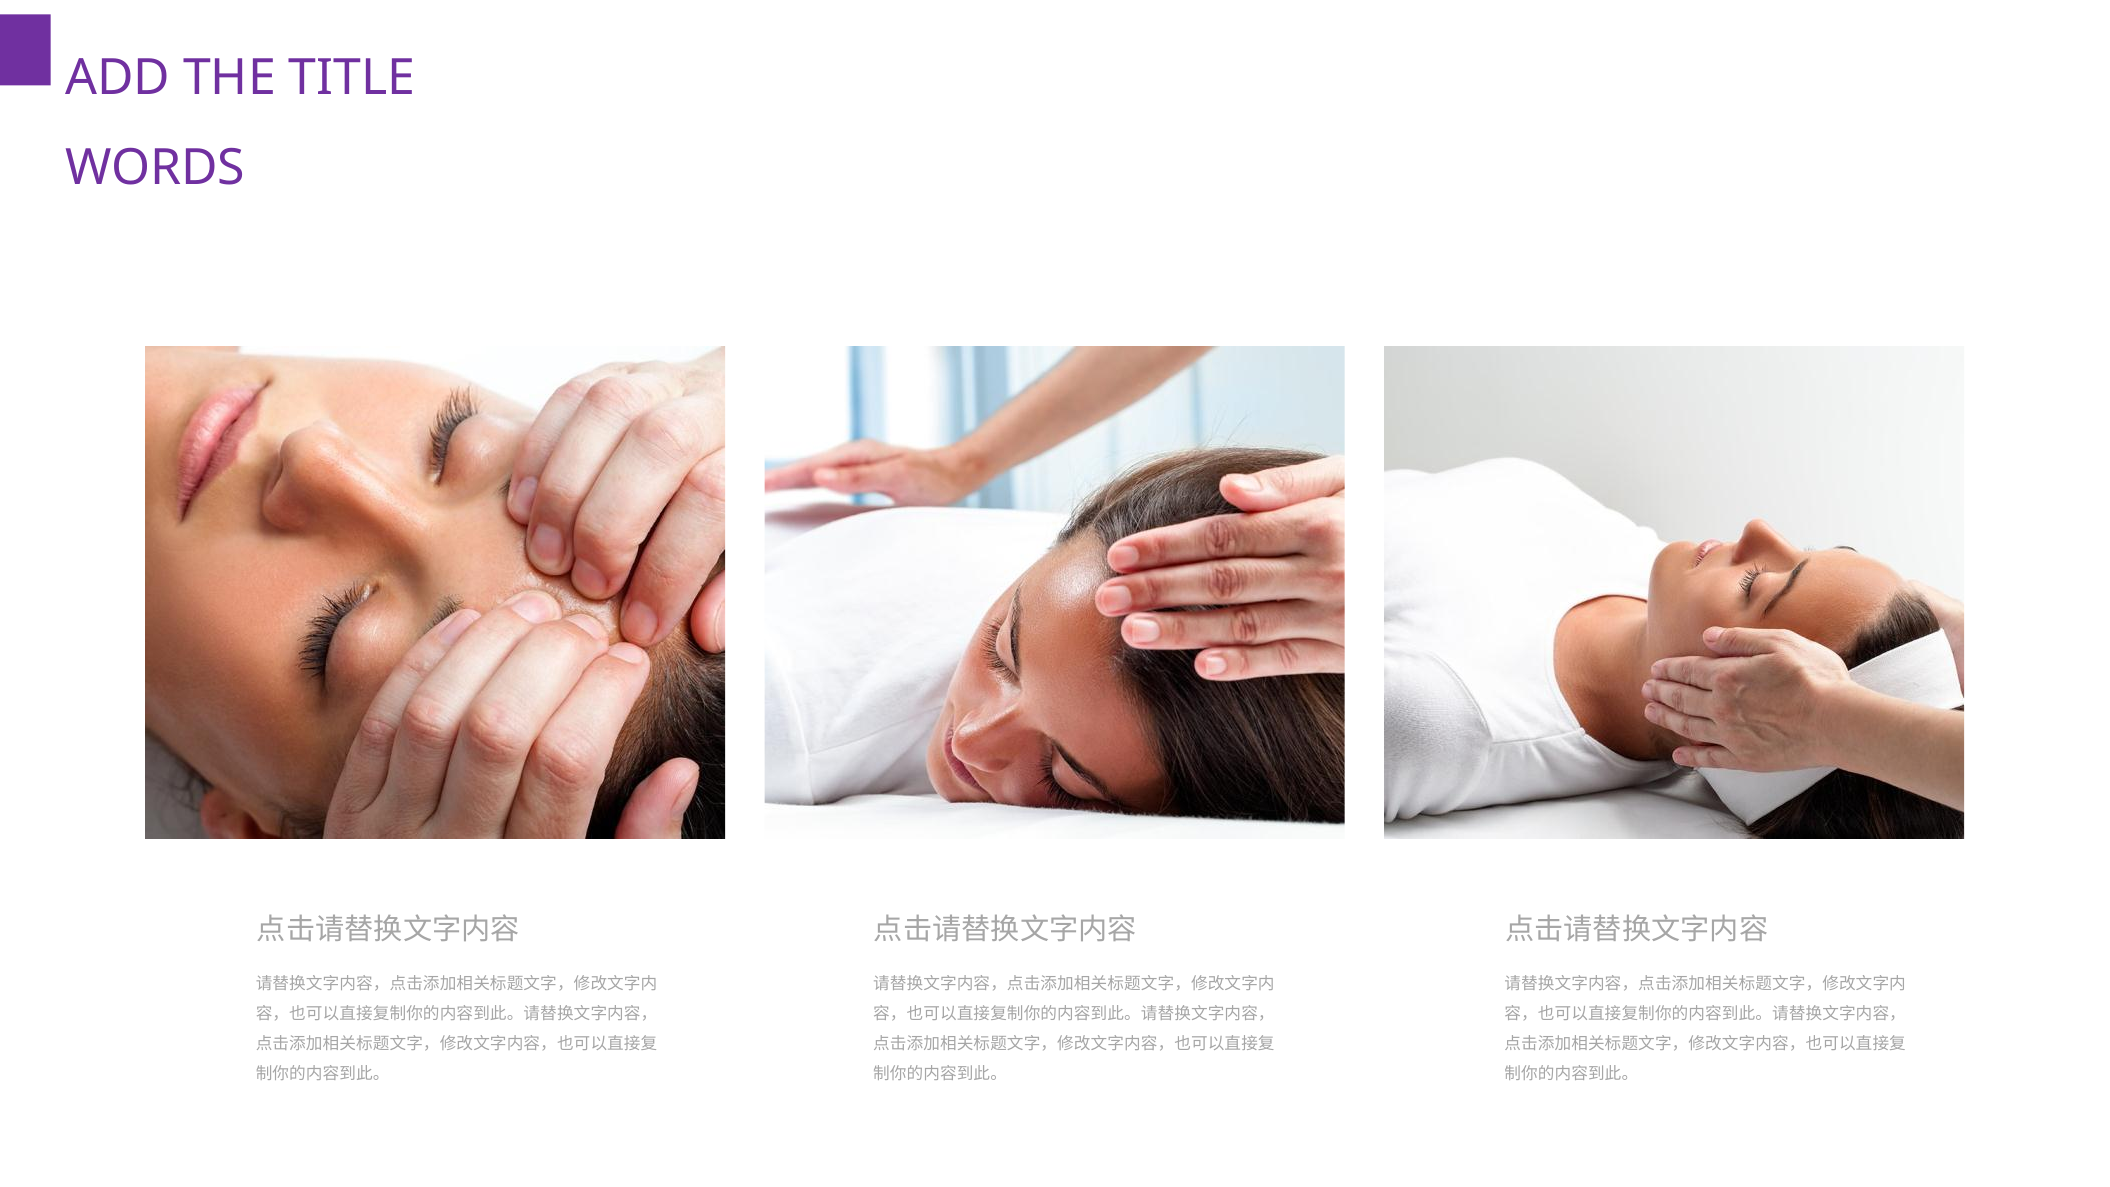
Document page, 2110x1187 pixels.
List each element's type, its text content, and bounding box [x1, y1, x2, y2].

text_box ADD THE TITLE WORDS [50, 7, 583, 202]
text_box 点击请替换文字内容 [857, 902, 1154, 954]
text_box 请替换文字内容，点击添加相关标题文字，修改文字内容，也可以直接复制你的内容到此。请替换文字内容，点击添加相关标题文字，修改文字内容，也可以直接复制你的内容到此。 [856, 954, 1302, 1091]
text_box 点击请替换文字内容 [1488, 902, 1785, 954]
text_box [764, 346, 1346, 840]
text_box [144, 346, 726, 840]
text_box [1383, 346, 1965, 840]
text_box 点击请替换文字内容 [240, 902, 537, 954]
text_box 请替换文字内容，点击添加相关标题文字，修改文字内容，也可以直接复制你的内容到此。请替换文字内容，点击添加相关标题文字，修改文字内容，也可以直接复制你的内容到此。 [1488, 954, 1933, 1091]
text_box 请替换文字内容，点击添加相关标题文字，修改文字内容，也可以直接复制你的内容到此。请替换文字内容，点击添加相关标题文字，修改文字内容，也可以直接复制你的内容到此。 [239, 954, 685, 1091]
